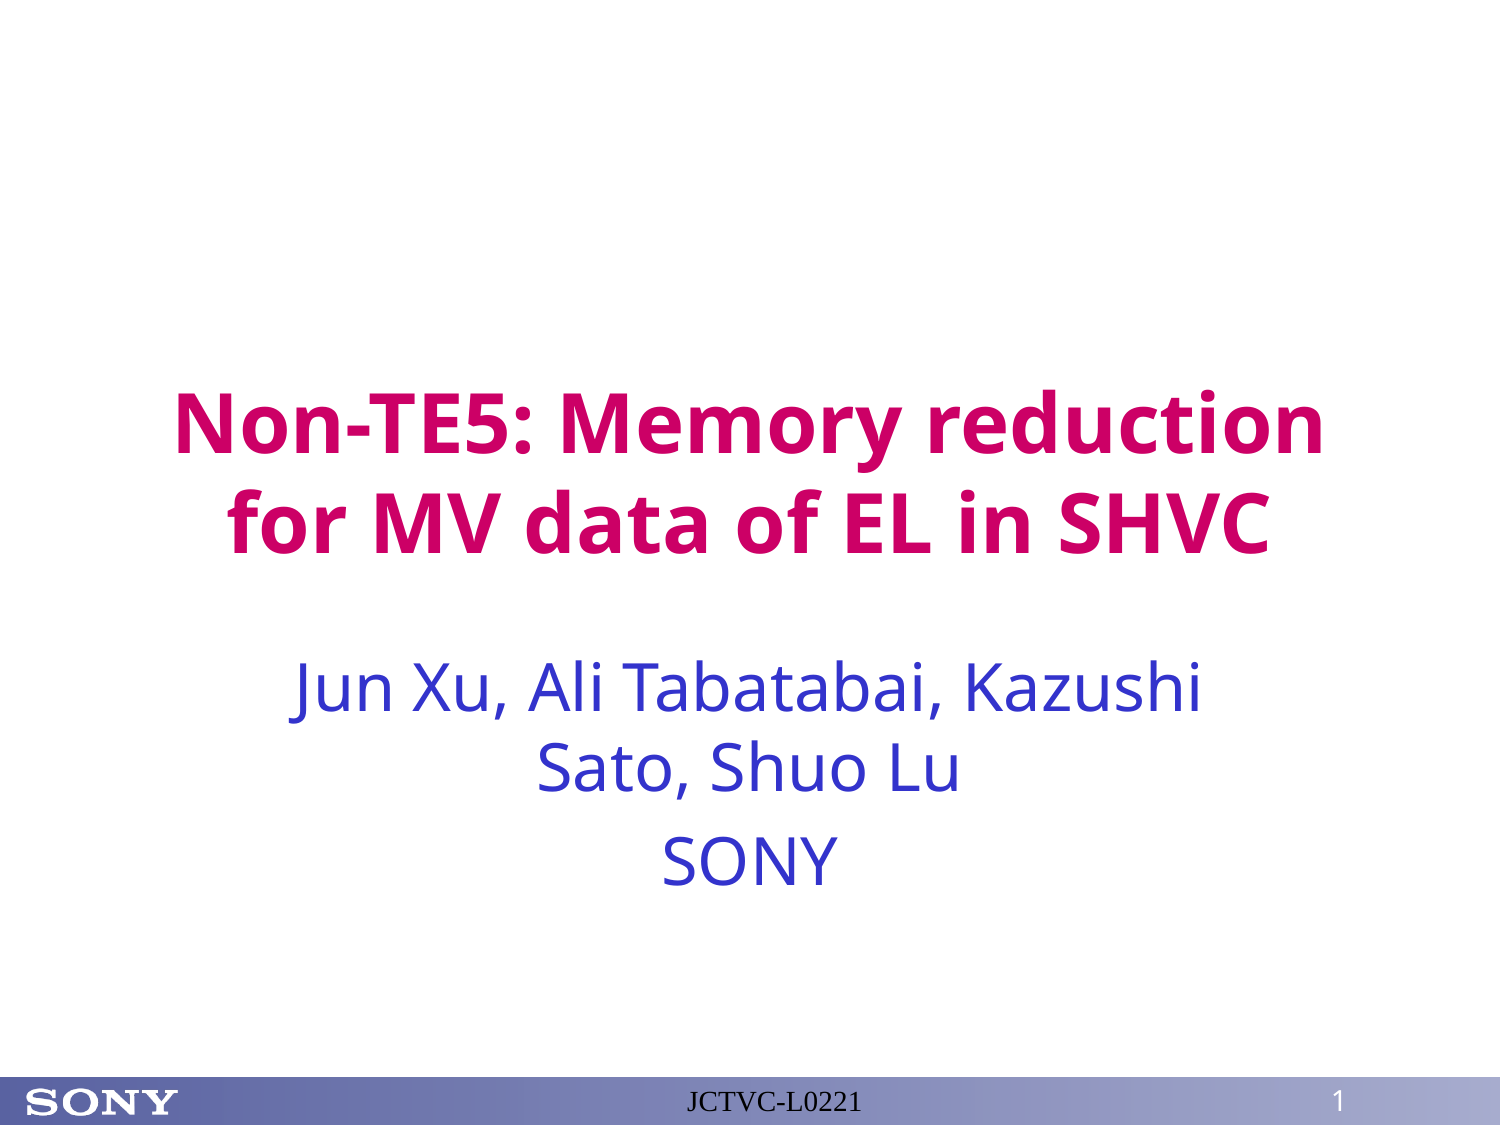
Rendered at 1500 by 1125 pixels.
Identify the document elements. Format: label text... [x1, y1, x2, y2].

picture [26, 1088, 178, 1116]
footer JCTVC-L0221 [537, 1074, 1013, 1125]
title Non-TE5: Memory reduction for MV data of EL in SHVC [112, 361, 1388, 579]
slide_number 1 [1049, 1074, 1363, 1125]
subtitle Jun Xu, Ali Tabatabai, Kazushi Sato, Shuo Lu SONY [224, 637, 1276, 926]
